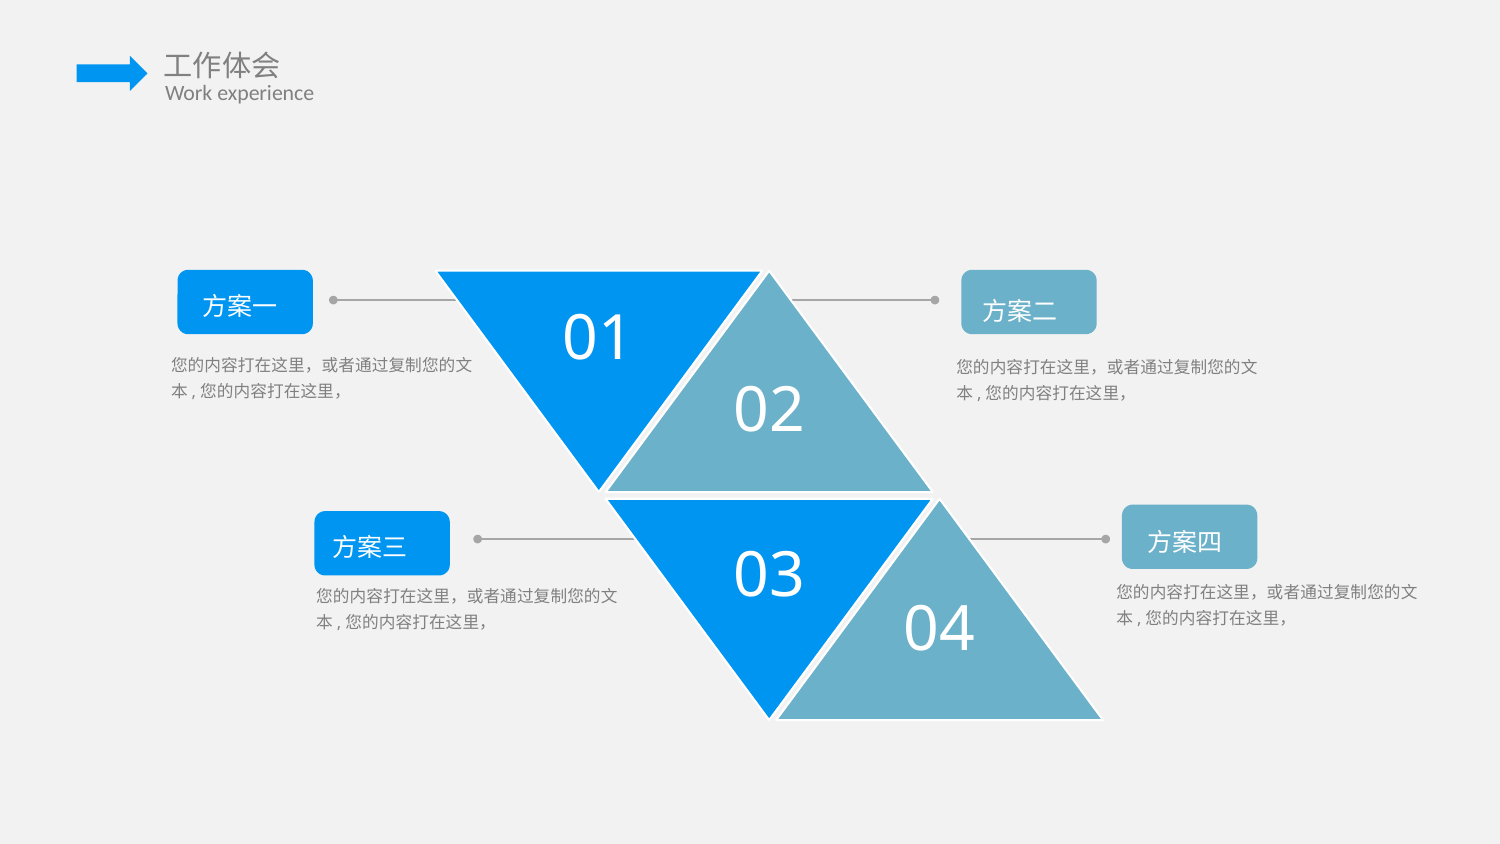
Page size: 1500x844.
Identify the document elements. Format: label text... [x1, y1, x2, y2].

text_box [605, 270, 934, 493]
text_box 您的内容打在这里，或者通过复制您的文本,您的内容打在这里， [1108, 570, 1433, 634]
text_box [961, 269, 1117, 335]
text_box 您的内容打在这里，或者通过复制您的文本,您的内容打在这里， [159, 343, 429, 407]
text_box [1121, 504, 1282, 570]
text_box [475, 536, 600, 542]
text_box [775, 498, 1104, 721]
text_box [341, 297, 429, 303]
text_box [605, 498, 774, 721]
text_box 您的内容打在这里，或者通过复制您的文本,您的内容打在这里， [304, 573, 600, 637]
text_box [314, 510, 467, 576]
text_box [435, 270, 604, 493]
text_box 您的内容打在这里，或者通过复制您的文本,您的内容打在这里， [945, 345, 1273, 409]
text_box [177, 269, 337, 335]
